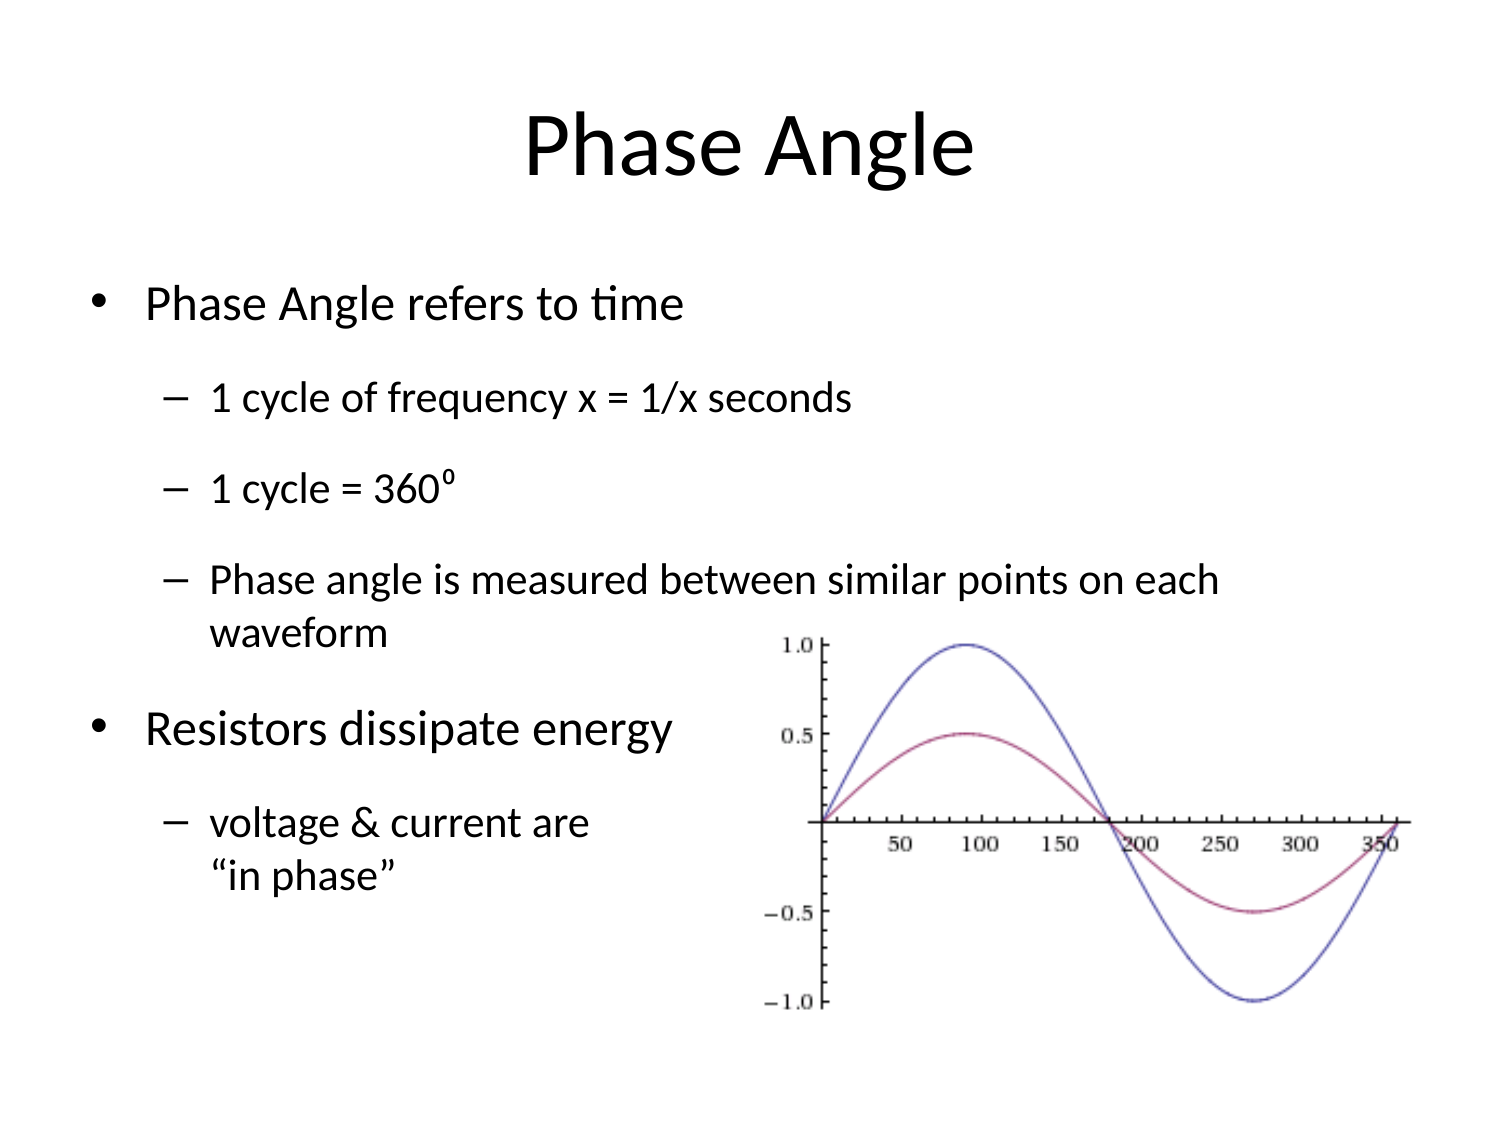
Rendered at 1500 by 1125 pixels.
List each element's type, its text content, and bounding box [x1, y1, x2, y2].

title Phase Angle [75, 45, 1425, 233]
list Phase Angle refers to time 1 cycle of frequency x = 1/x seconds 1 cycle = 360⁰ Phase angle is measured between similar points on each waveform Resistors dissipate energy voltage & current are “in phase” [75, 262, 1425, 913]
picture [721, 612, 1431, 1026]
